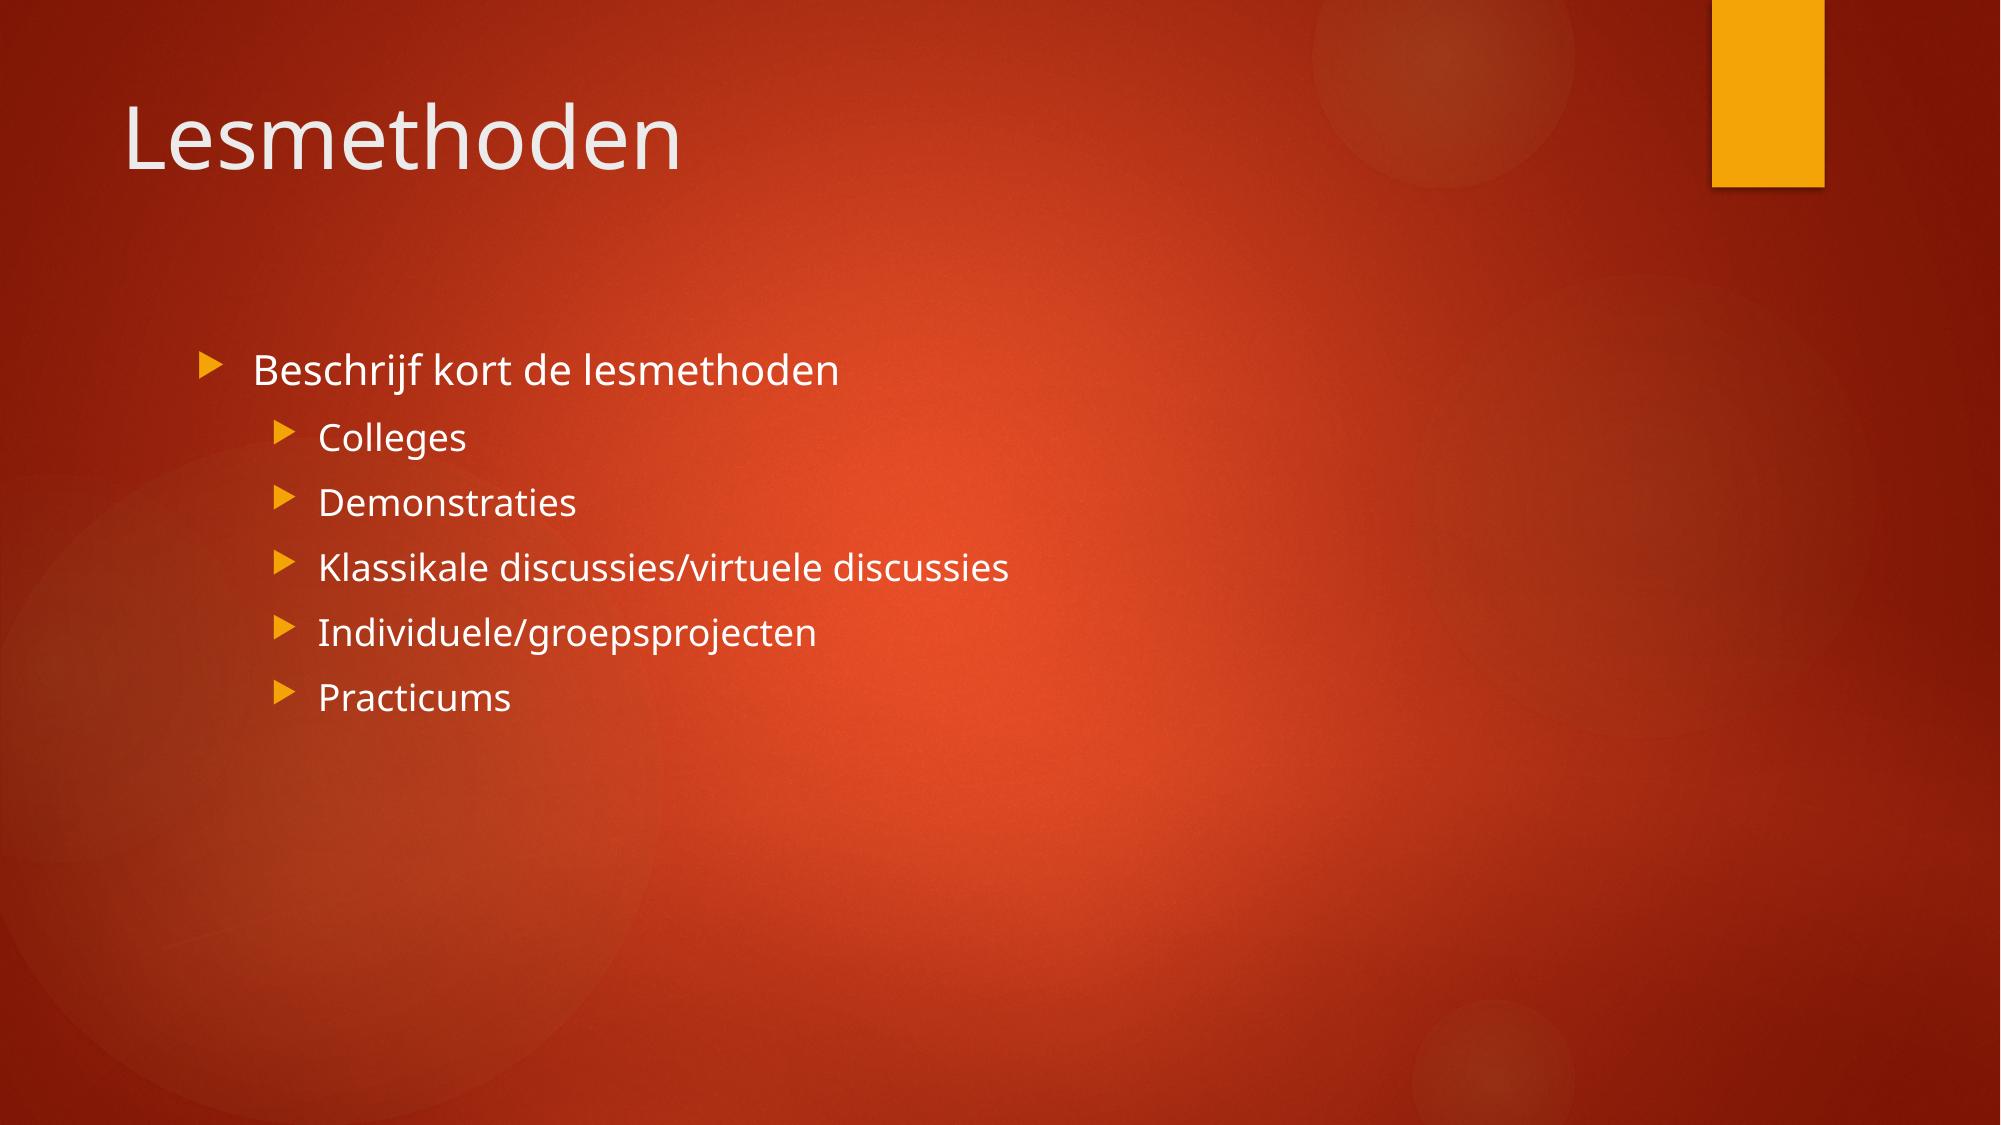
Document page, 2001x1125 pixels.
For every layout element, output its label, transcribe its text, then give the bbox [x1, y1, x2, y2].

list Beschrijf kort de lesmethoden Colleges Demonstraties Klassikale discussies/virtuele discussies Individuele/groepsprojecten Practicums [181, 336, 1649, 1025]
title Lesmethoden [106, 74, 1649, 304]
